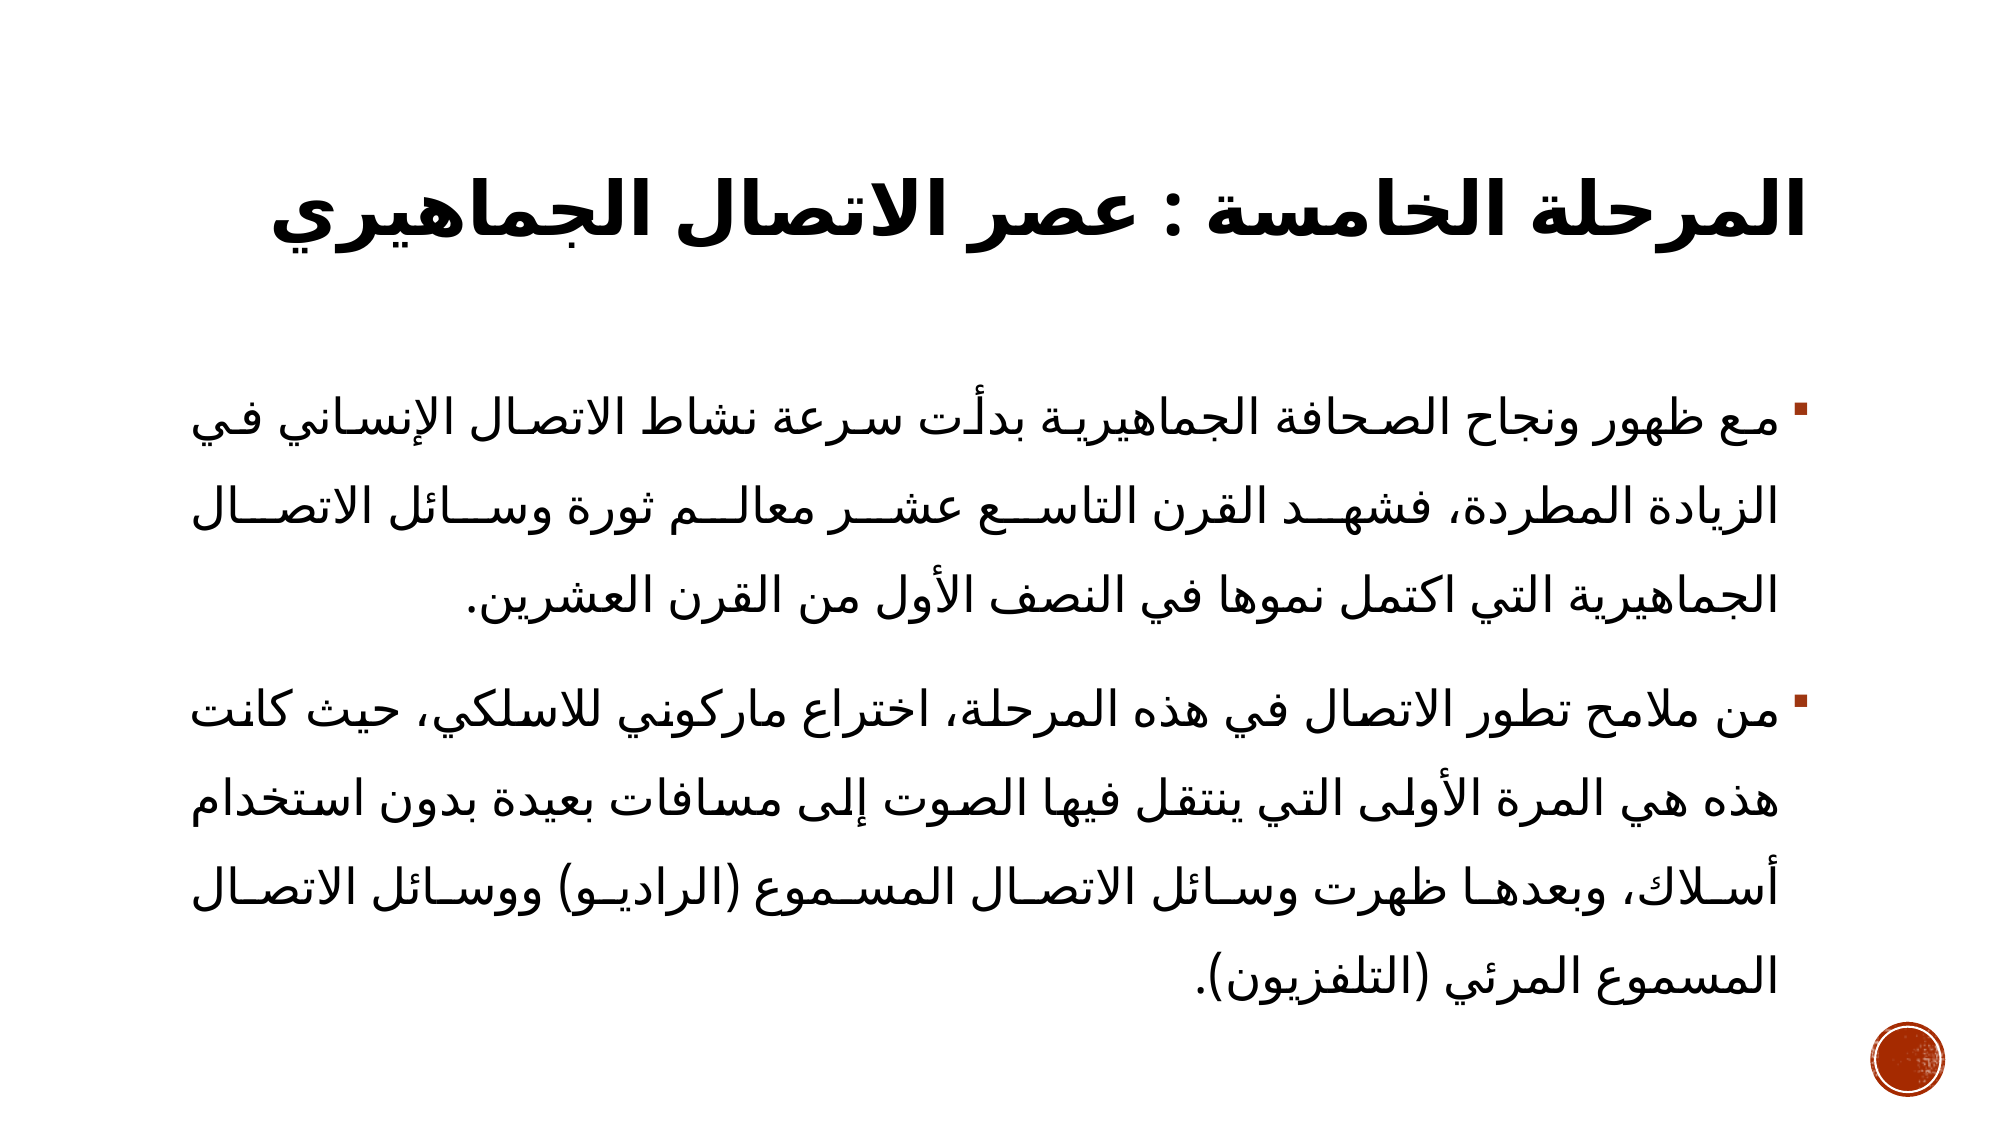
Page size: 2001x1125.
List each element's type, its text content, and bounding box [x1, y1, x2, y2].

title المرحلة الخامسة : عصر الاتصال الجماهيري [175, 79, 1826, 344]
list مع ظهور ونجاح الصحافة الجماهيرية بدأت سرعة نشاط الاتصال الإنساني في الزيادة المطردة، فشهد القرن التاسع عشر معالم ثورة وسائل الاتصال الجماهيرية التي اكتمل نموها في النصف الأول من القرن العشرين. من ملامح تطور الاتصال في هذه المرحلة، اختراع ماركوني للاسلكي، حيث كانت هذه هي المرة الأولى التي ينتقل فيها الصوت إلى مسافات بعيدة بدون استخدام أسلاك، وبعدها ظهرت وسائل الاتصال المسموع (الراديو) ووسائل الاتصال المسموع المرئي (التلفزيون). [175, 348, 1826, 1013]
